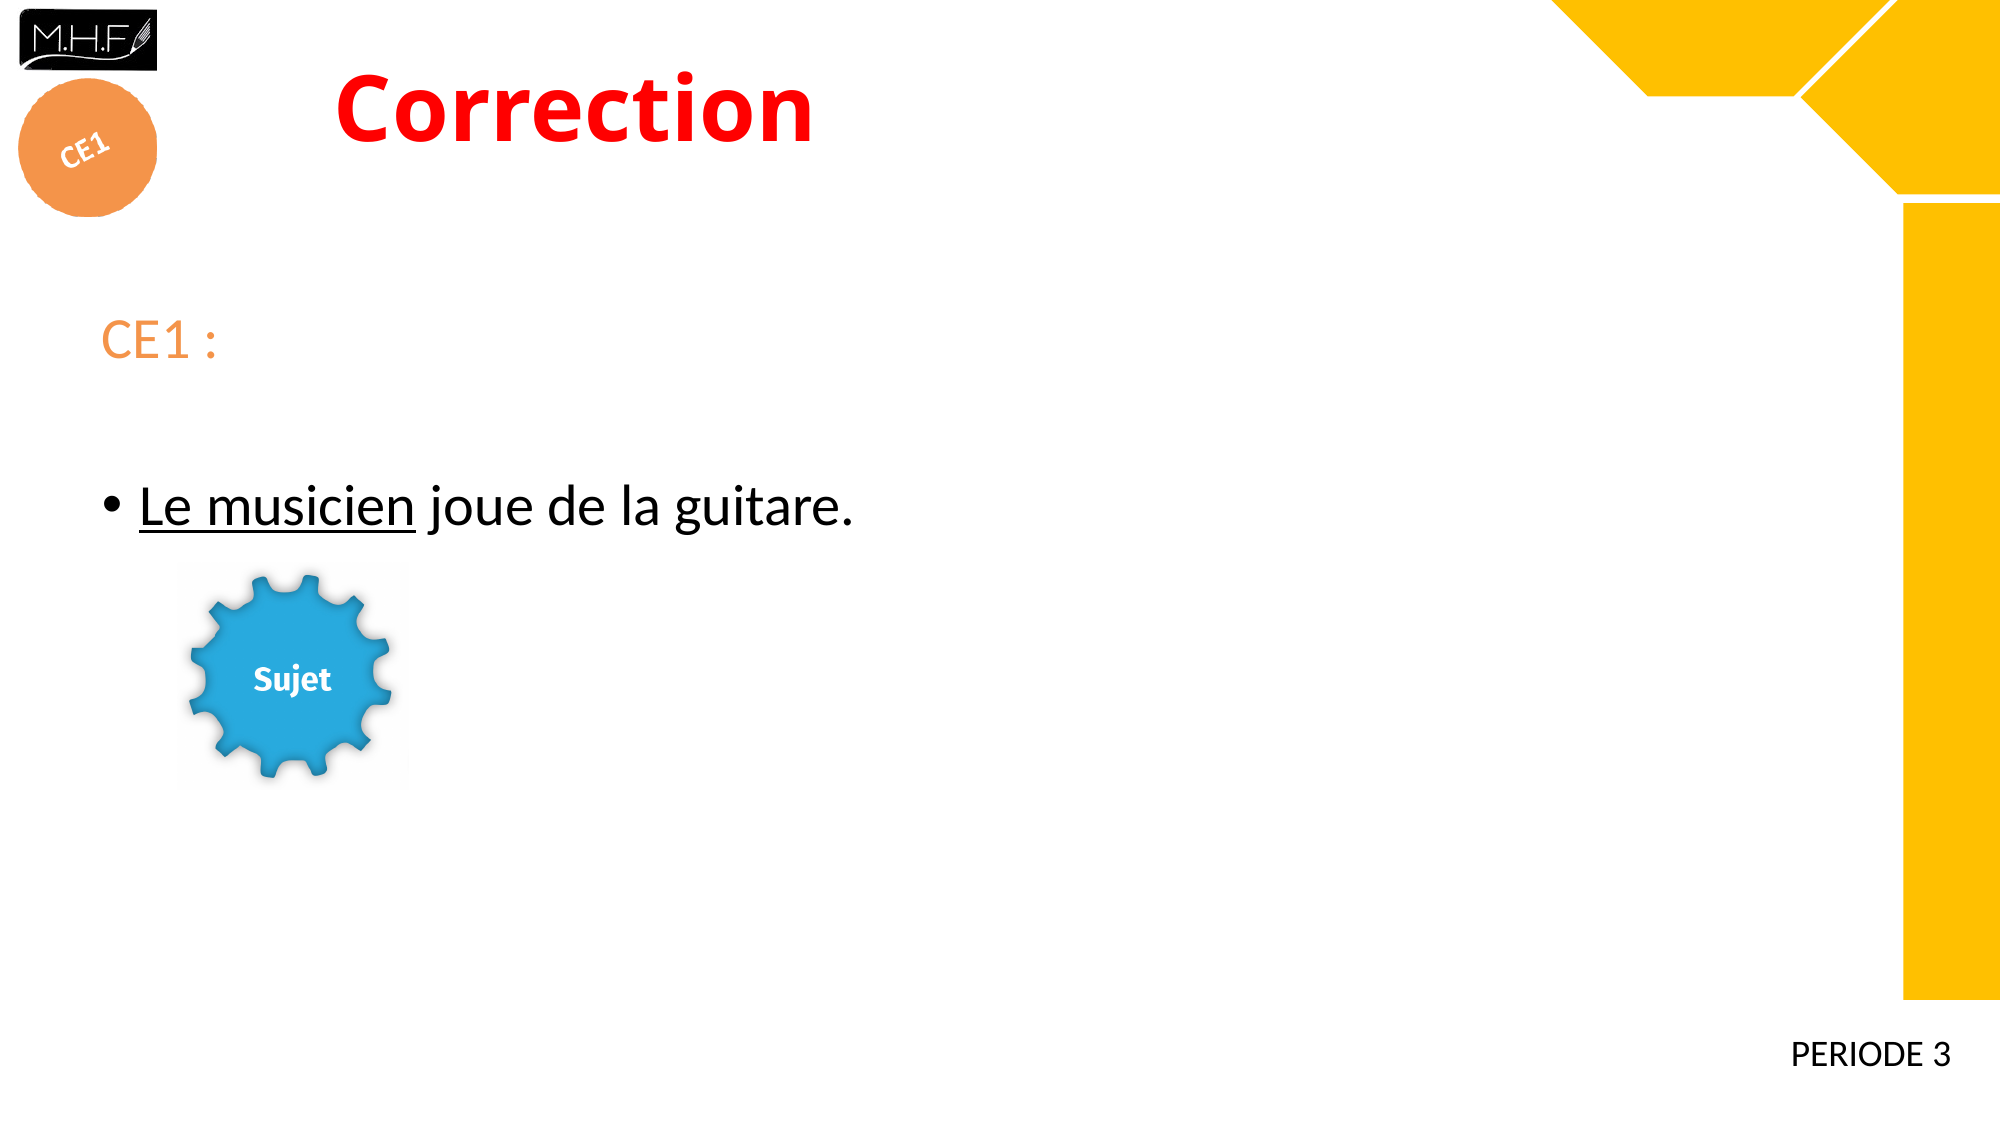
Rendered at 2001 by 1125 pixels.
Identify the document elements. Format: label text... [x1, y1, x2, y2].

picture [16, 7, 157, 74]
text_box PERIODE 3 [1362, 1021, 1967, 1125]
picture [177, 562, 409, 790]
title Correction [318, 3, 1865, 221]
list CE1 : Le musicien joue de la guitare. [86, 300, 909, 1015]
text_box [1902, 202, 2000, 1001]
text_box [1799, 0, 2000, 196]
picture [18, 78, 157, 218]
text_box [1549, 0, 1892, 98]
